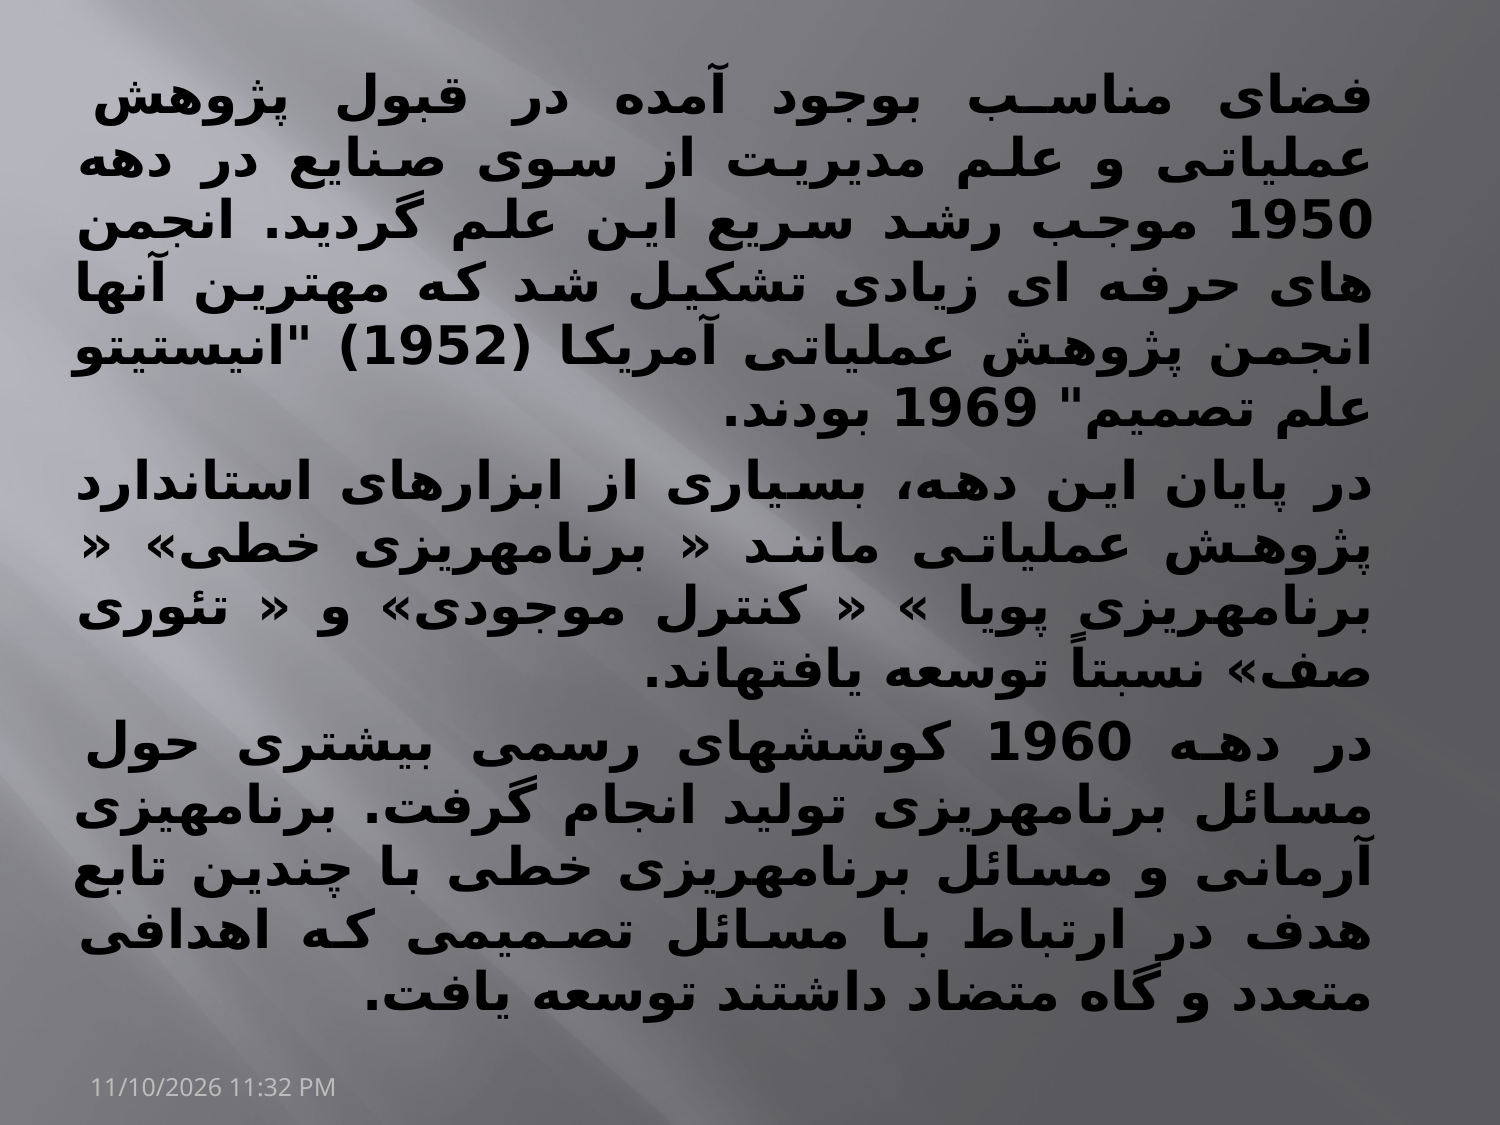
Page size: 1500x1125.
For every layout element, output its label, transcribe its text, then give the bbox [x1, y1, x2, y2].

slide_number 20/مارس/1 [75, 1052, 425, 1113]
list فضای مناسب بوجود آمده در قبول پژوهش عملیاتی و علم مدیریت از سوی صنایع در دهه 1950 موجب رشد سریع این علم گردید. انجمن های حرفه ای زیادی تشکیل شد که مهترین آنها انجمن پژوهش عملیاتی آمریکا (1952) "انیستیتو علم تصمیم" 1969 بودند. در پایان این دهه، بسیاری از ابزارهای استاندارد پژوهش عملیاتی مانند « برنامه­ریزی خطی» « برنامه­ریزی پویا » « کنترل موجودی» و « تئوری صف» نسبتاً توسعه یافته­اند. در دهه 1960 کوشش­های رسمی بیشتری حول مسائل برنامه­ریزی تولید انجام گرفت. برنامه­یزی آرمانی و مسائل برنامه­ریزی خطی با چندین تابع هدف در ارتباط با مسائل تصمیمی که اهدافی متعدد و گاه متضاد داشتند توسعه یافت. [53, 54, 1471, 1047]
